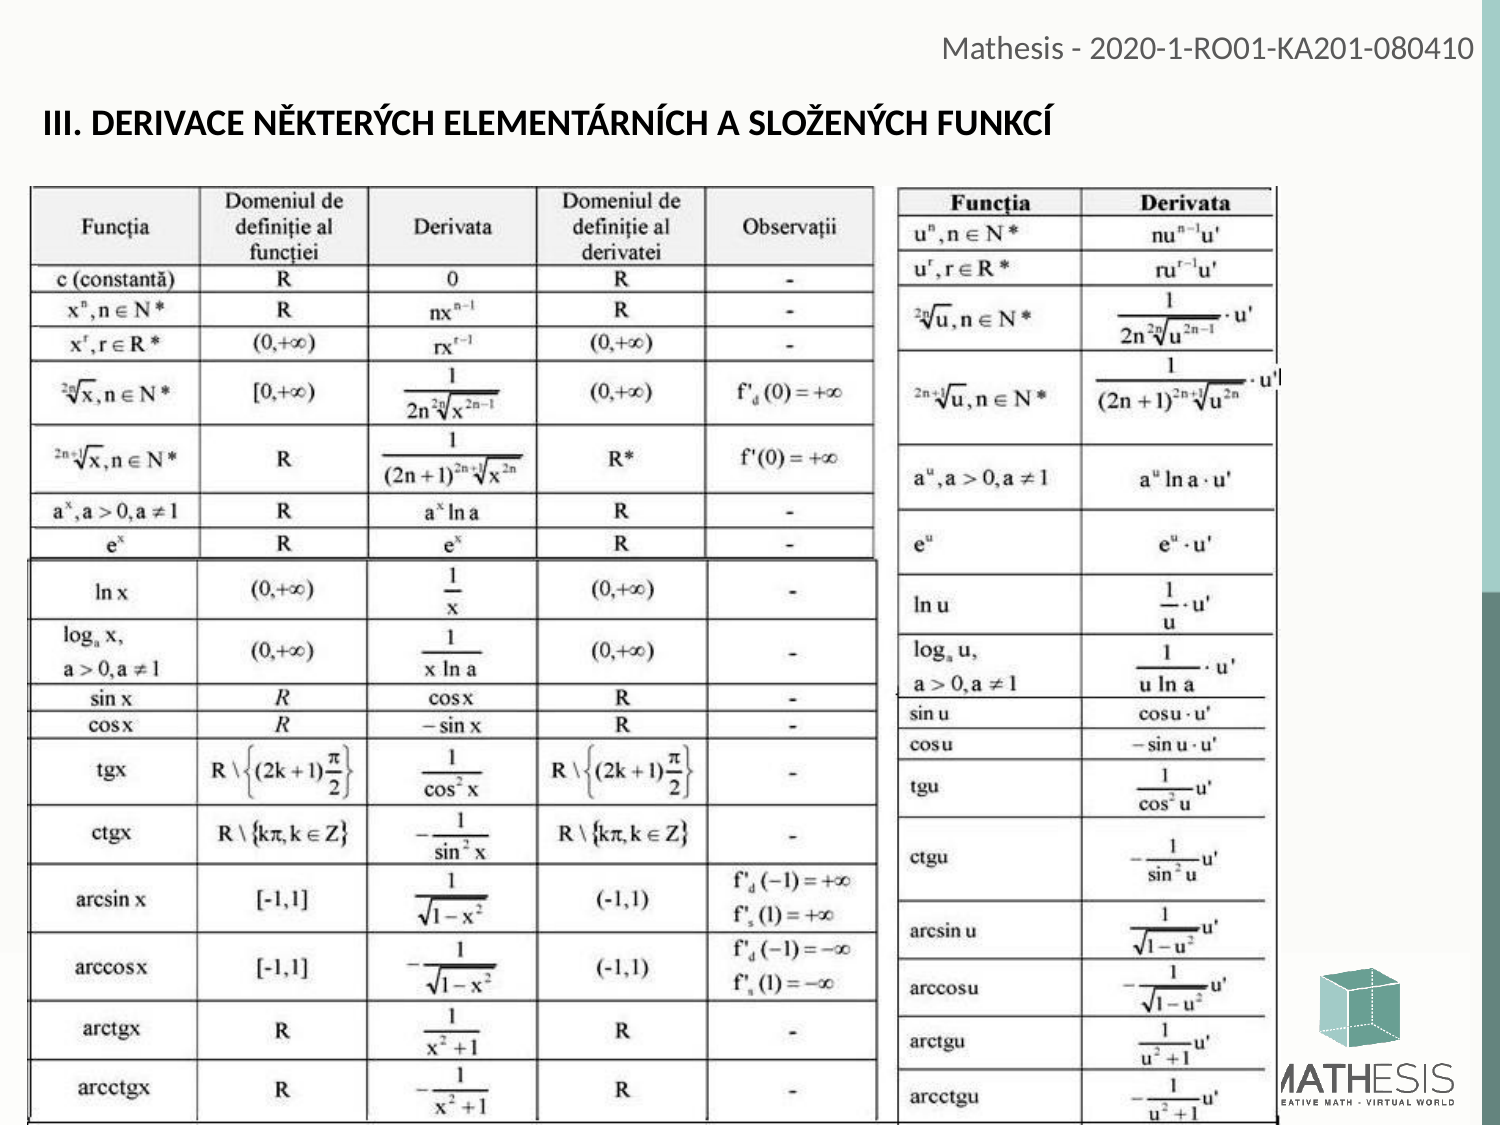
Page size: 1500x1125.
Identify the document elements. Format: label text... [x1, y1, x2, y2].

text_box III. DERIVACE NĚKTERÝCH ELEMENTÁRNÍCH A SLOŽENÝCH FUNKCÍ [27, 90, 1428, 151]
picture [27, 185, 1281, 1125]
